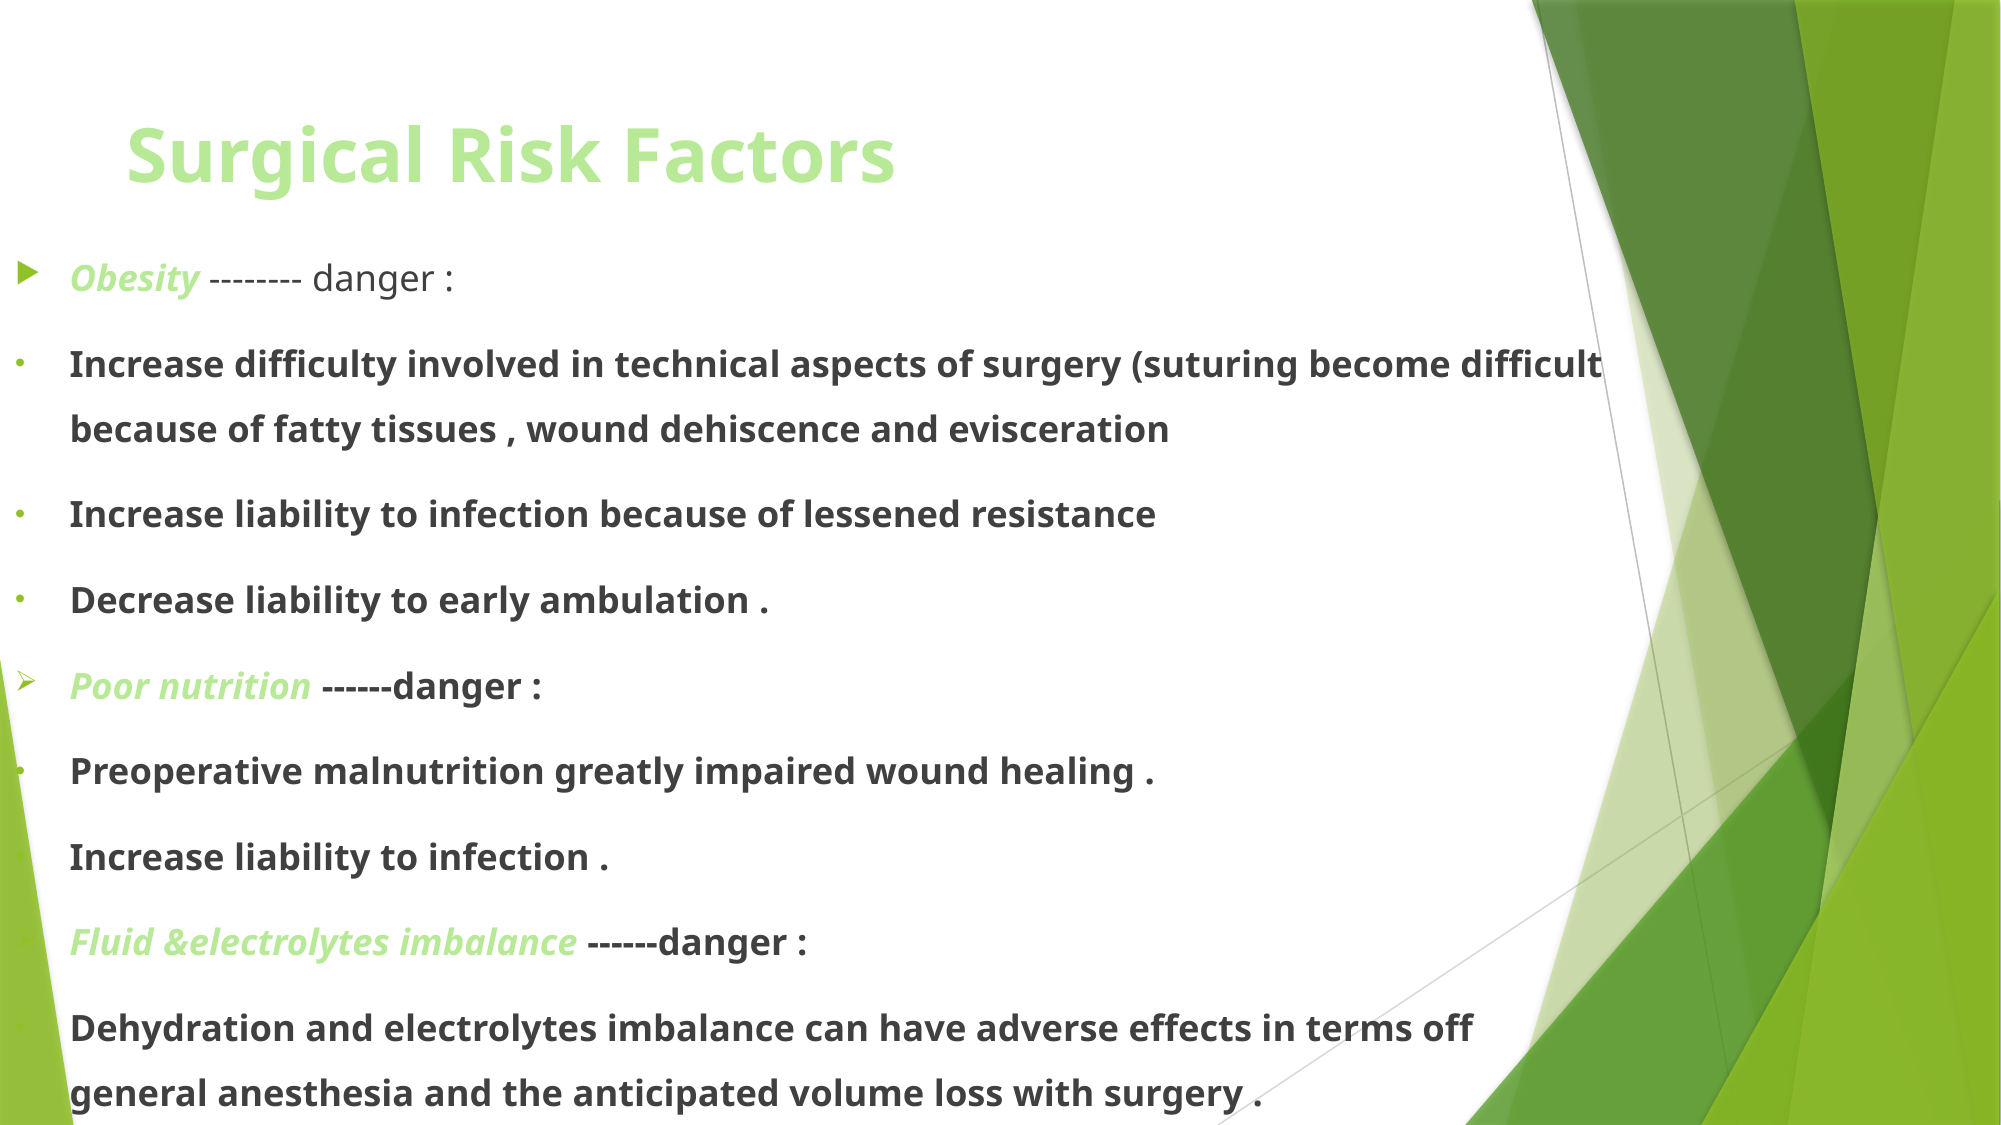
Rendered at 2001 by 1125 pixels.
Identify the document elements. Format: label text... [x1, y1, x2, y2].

list Obesity -------- danger : Increase difficulty involved in technical aspects of surgery (suturing become difficult because of fatty tissues , wound dehiscence and evisceration Increase liability to infection because of lessened resistance Decrease liability to early ambulation . Poor nutrition ------danger : Preoperative malnutrition greatly impaired wound healing . Increase liability to infection . Fluid &electrolytes imbalance ------danger : Dehydration and electrolytes imbalance can have adverse effects in terms off general anesthesia and the anticipated volume loss with surgery . [0, 247, 1633, 1125]
title Surgical Risk Factors [111, 99, 1522, 247]
